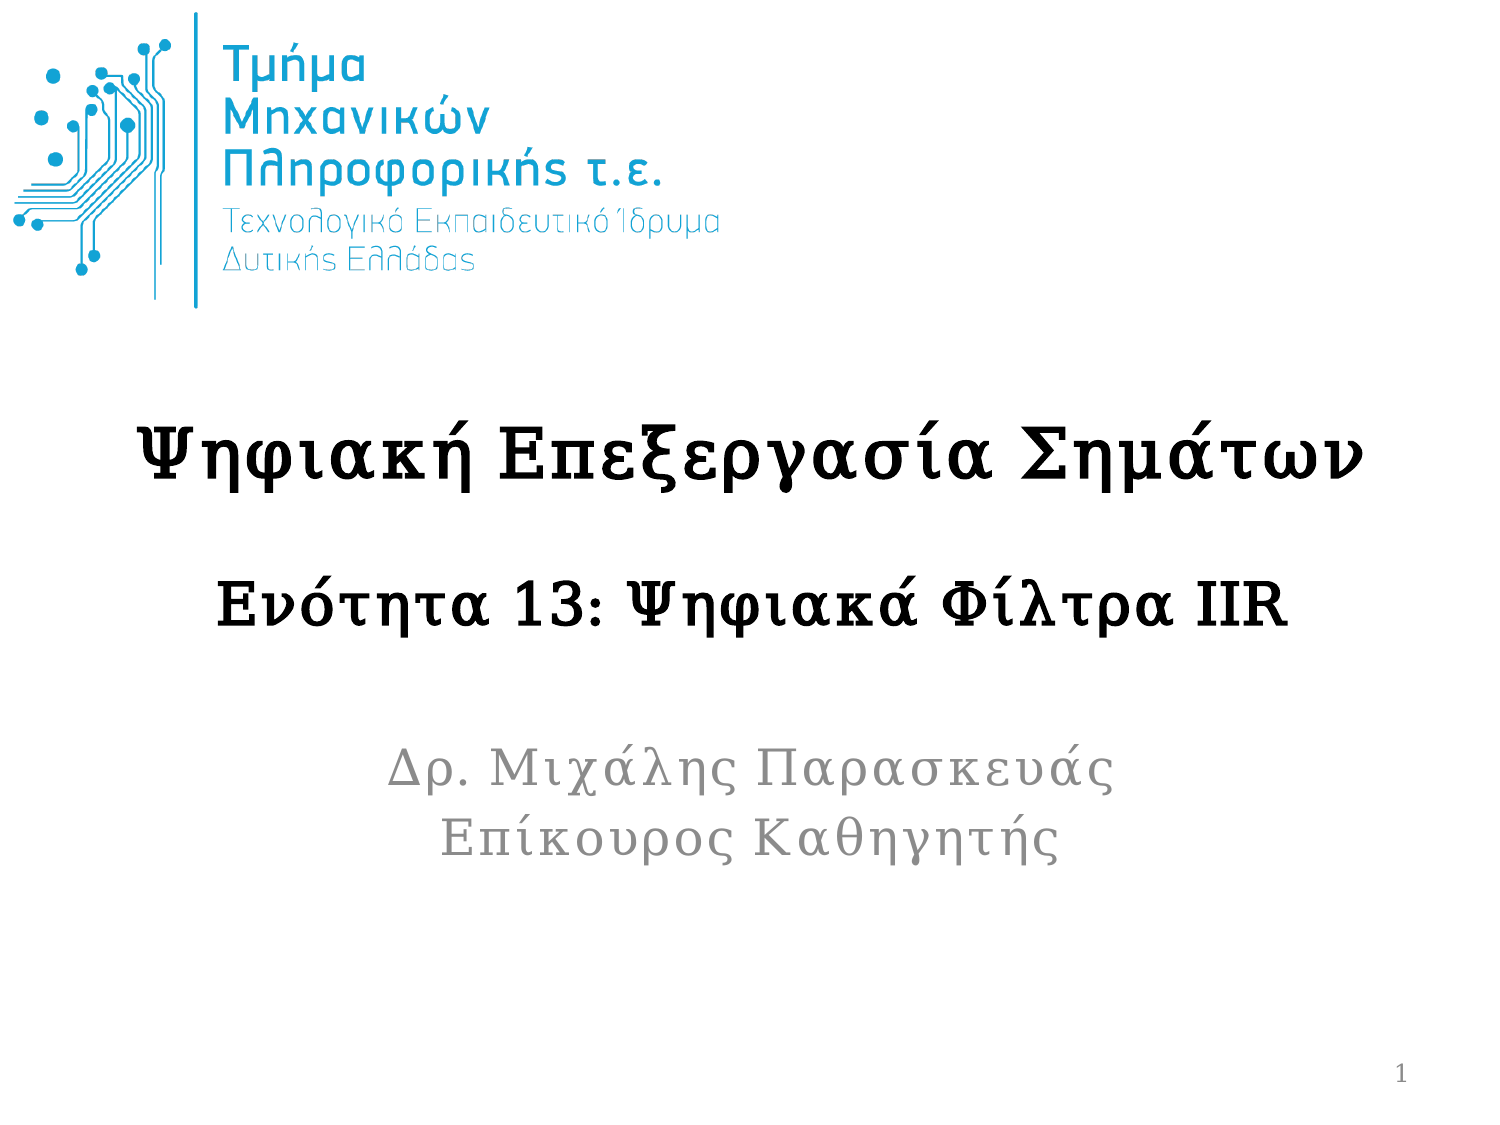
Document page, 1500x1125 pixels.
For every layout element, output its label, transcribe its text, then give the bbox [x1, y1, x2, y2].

text_box Ενότητα 13: Ψηφιακά Φίλτρα IIR [112, 510, 1388, 693]
title Ψηφιακή Επεξεργασία Σημάτων [112, 361, 1388, 510]
slide_number 1 [1074, 1042, 1425, 1103]
picture [5, 7, 739, 312]
subtitle Δρ. Μιχάλης Παρασκευάς Επίκουρος Καθηγητής [225, 727, 1275, 941]
